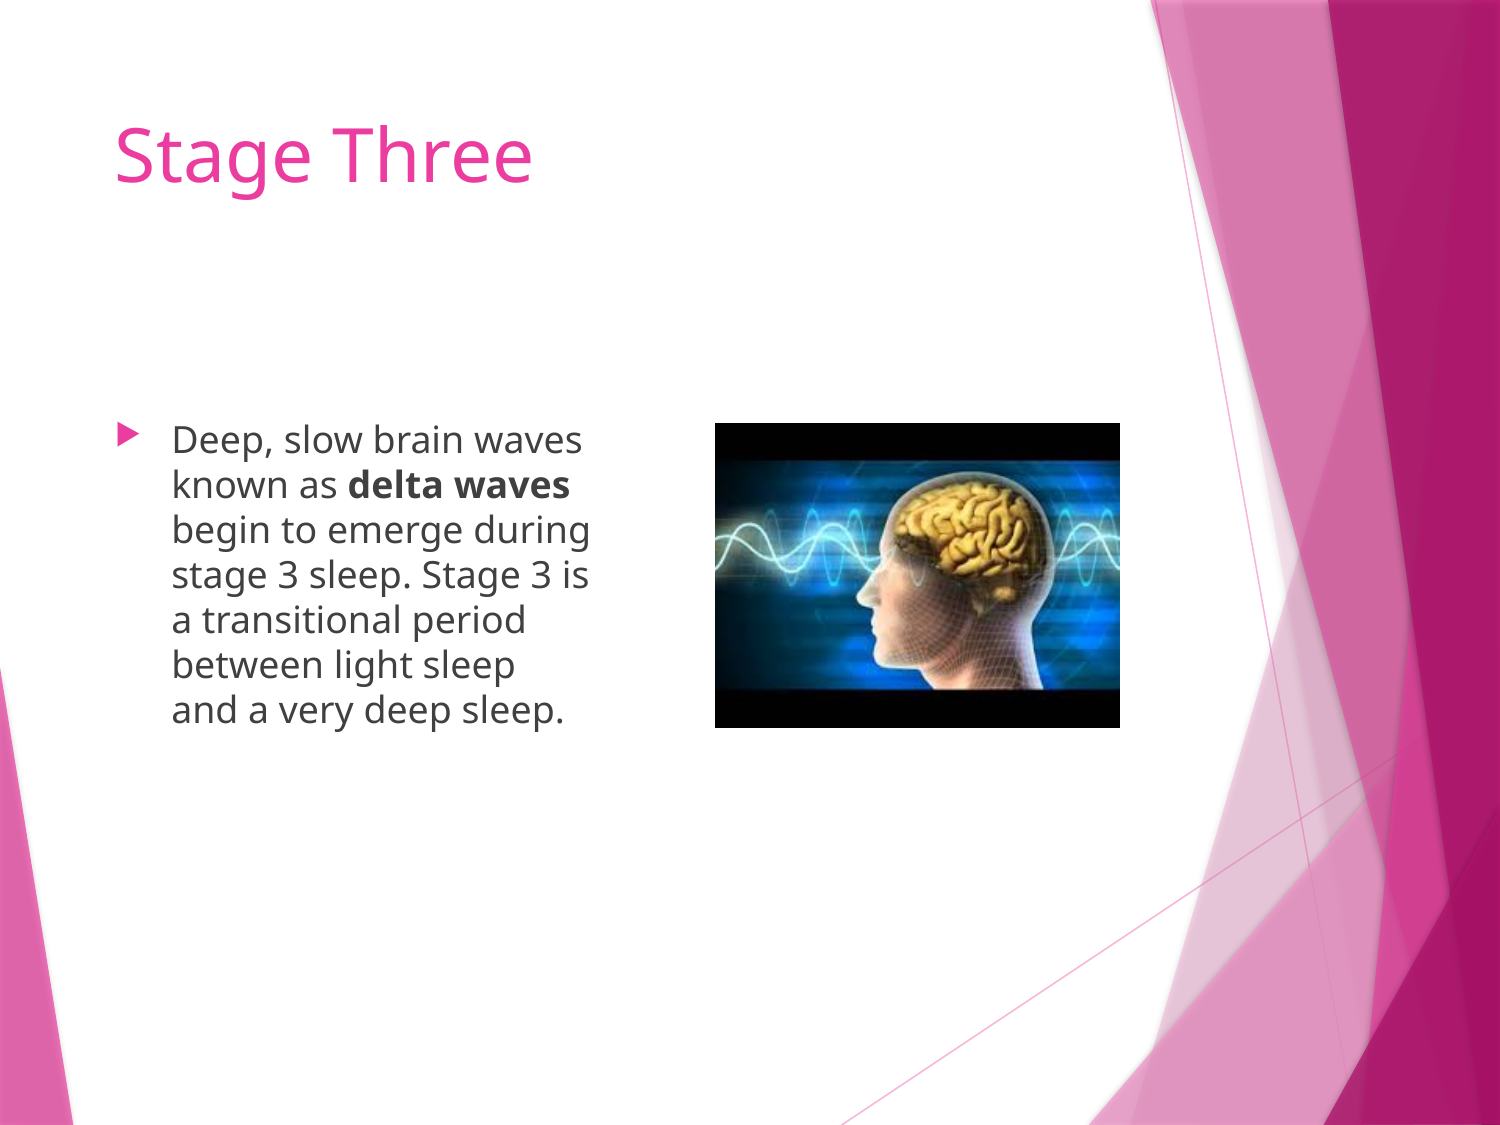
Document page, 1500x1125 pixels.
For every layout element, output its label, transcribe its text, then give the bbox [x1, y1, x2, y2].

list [714, 423, 1121, 728]
title Stage Three [99, 99, 1142, 317]
list Deep, slow brain waves known as delta waves begin to emerge during stage 3 sleep. Stage 3 is a transitional period between light sleep and a very deep sleep. [99, 408, 607, 1046]
